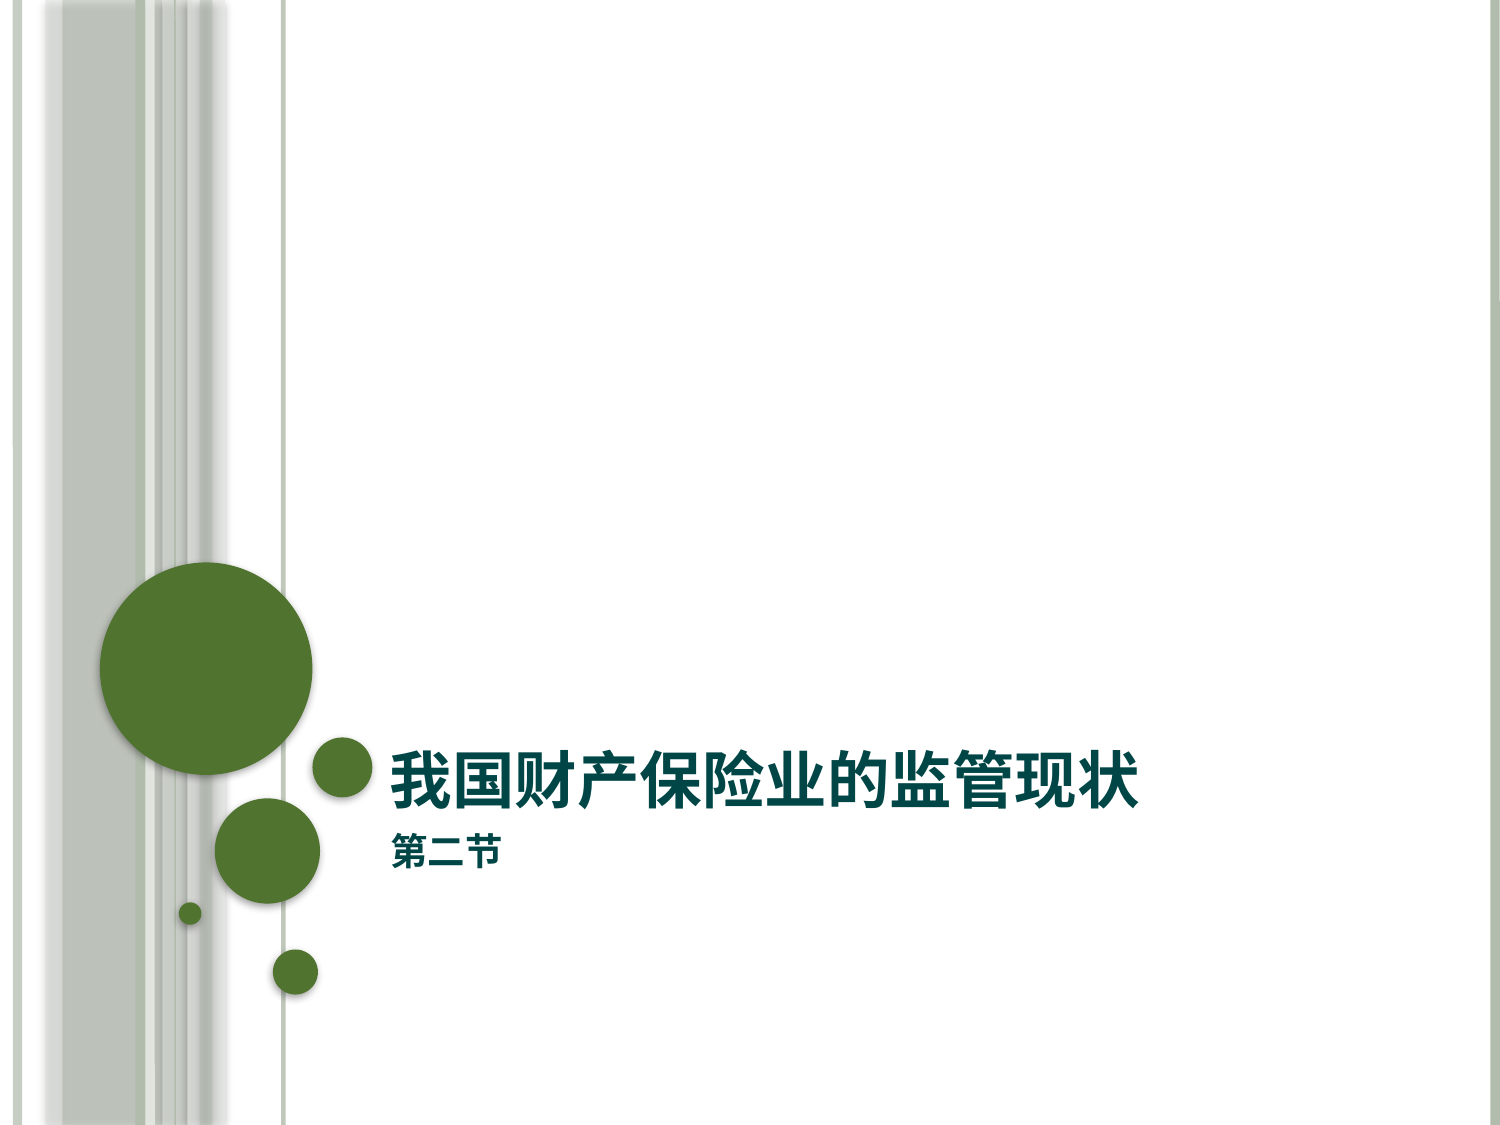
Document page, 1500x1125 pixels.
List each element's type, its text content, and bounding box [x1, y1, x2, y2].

subtitle 第二节 [374, 820, 1388, 1047]
title 我国财产保险业的监管现状 [375, 512, 1388, 820]
